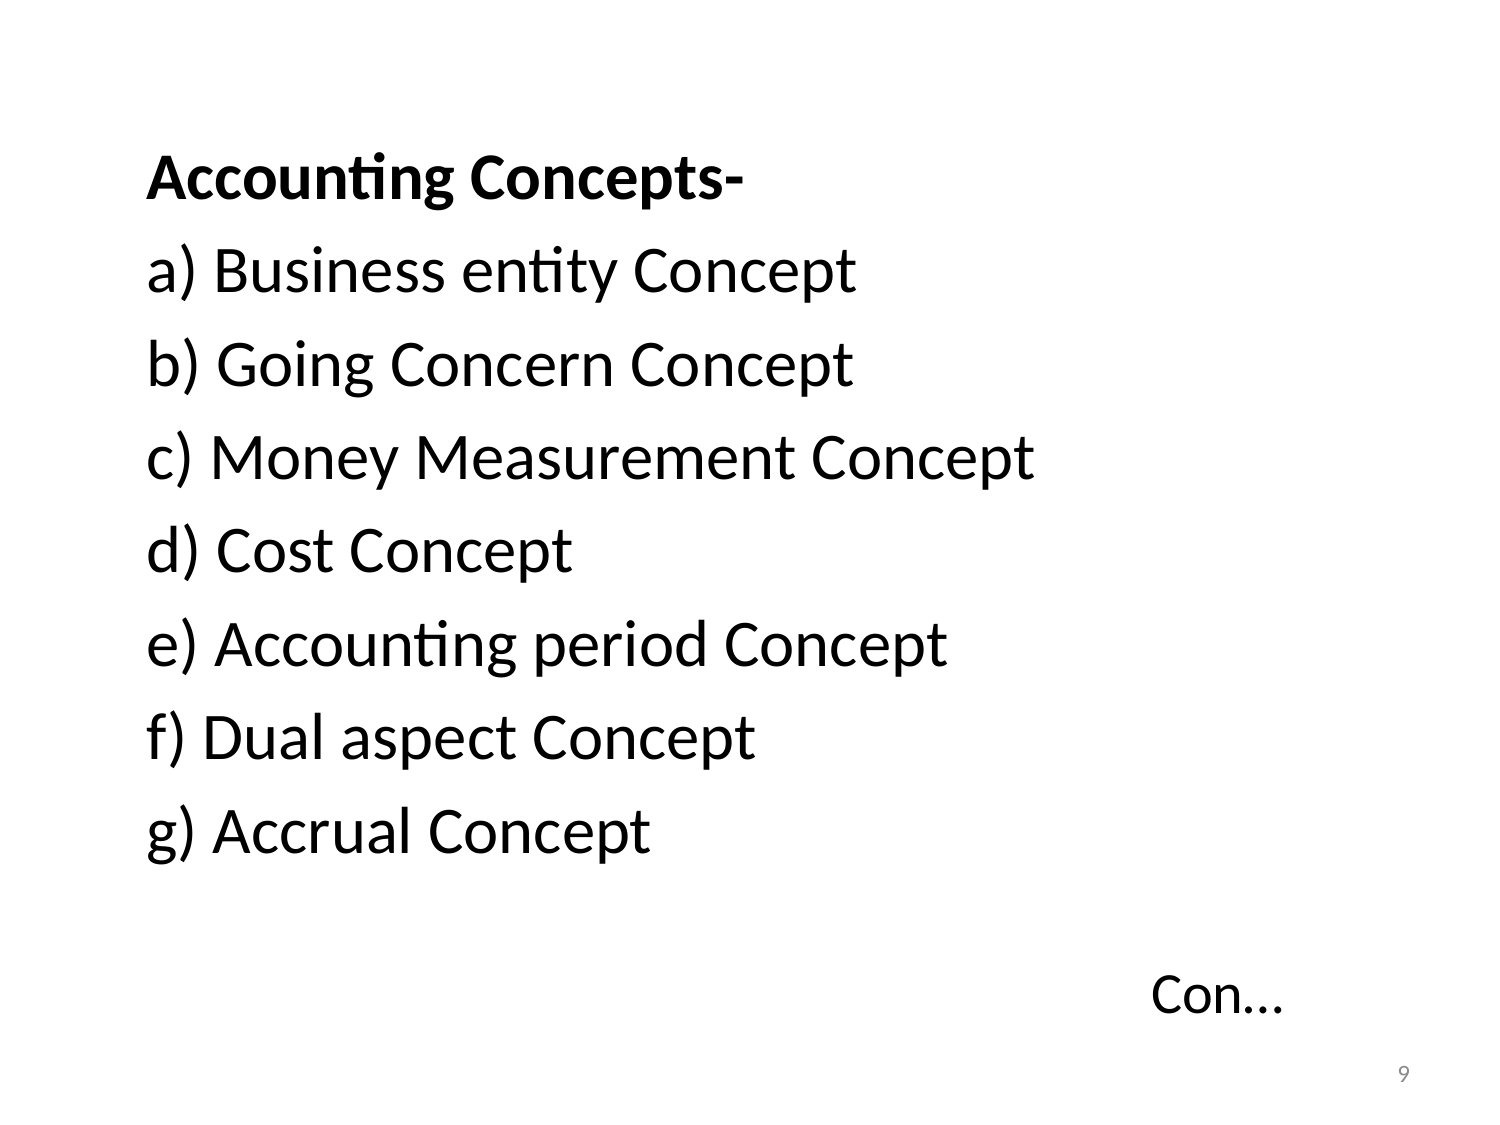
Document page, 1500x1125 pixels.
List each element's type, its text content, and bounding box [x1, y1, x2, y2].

slide_number 9 [1074, 1042, 1425, 1103]
list Accounting Concepts- a) Business entity Concept b) Going Concern Concept c) Money Measurement Concept d) Cost Concept e) Accounting period Concept f) Dual aspect Concept g) Accrual Concept Con… [75, 125, 1425, 1075]
